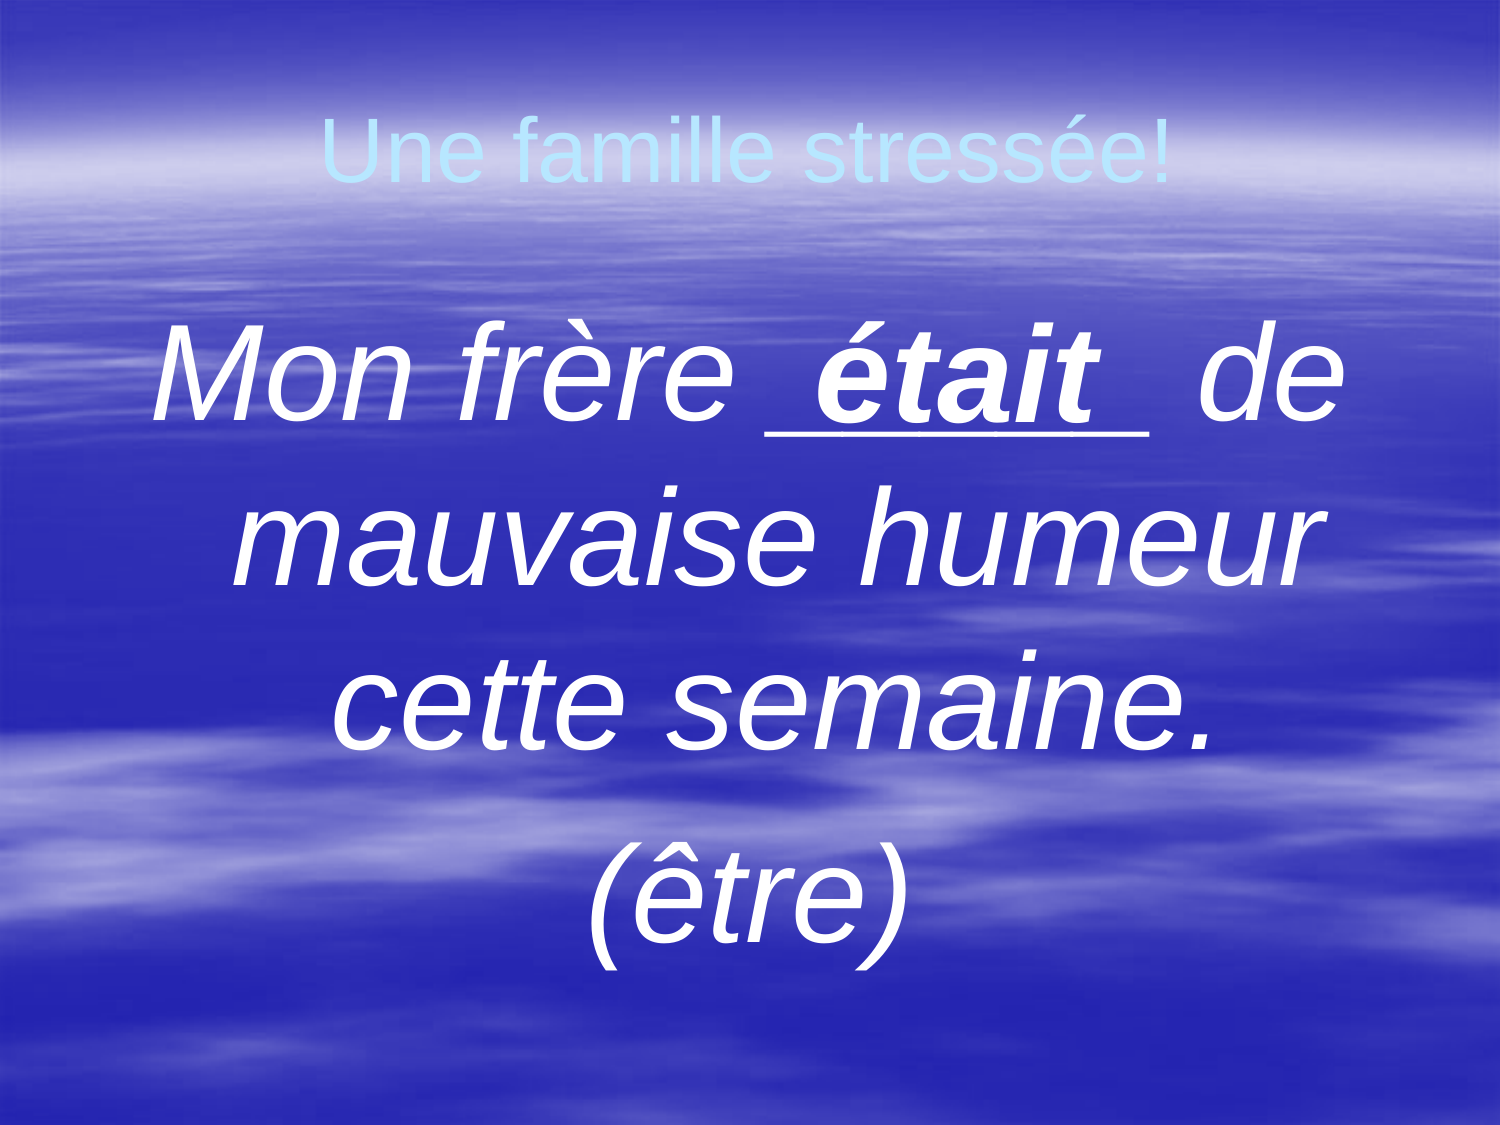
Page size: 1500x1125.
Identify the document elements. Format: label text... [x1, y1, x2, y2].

text_box était [799, 277, 1250, 475]
title Une famille stressée! [49, 37, 1446, 255]
list Mon frère _____ de mauvaise humeur cette semaine. (être) [24, 275, 1475, 723]
